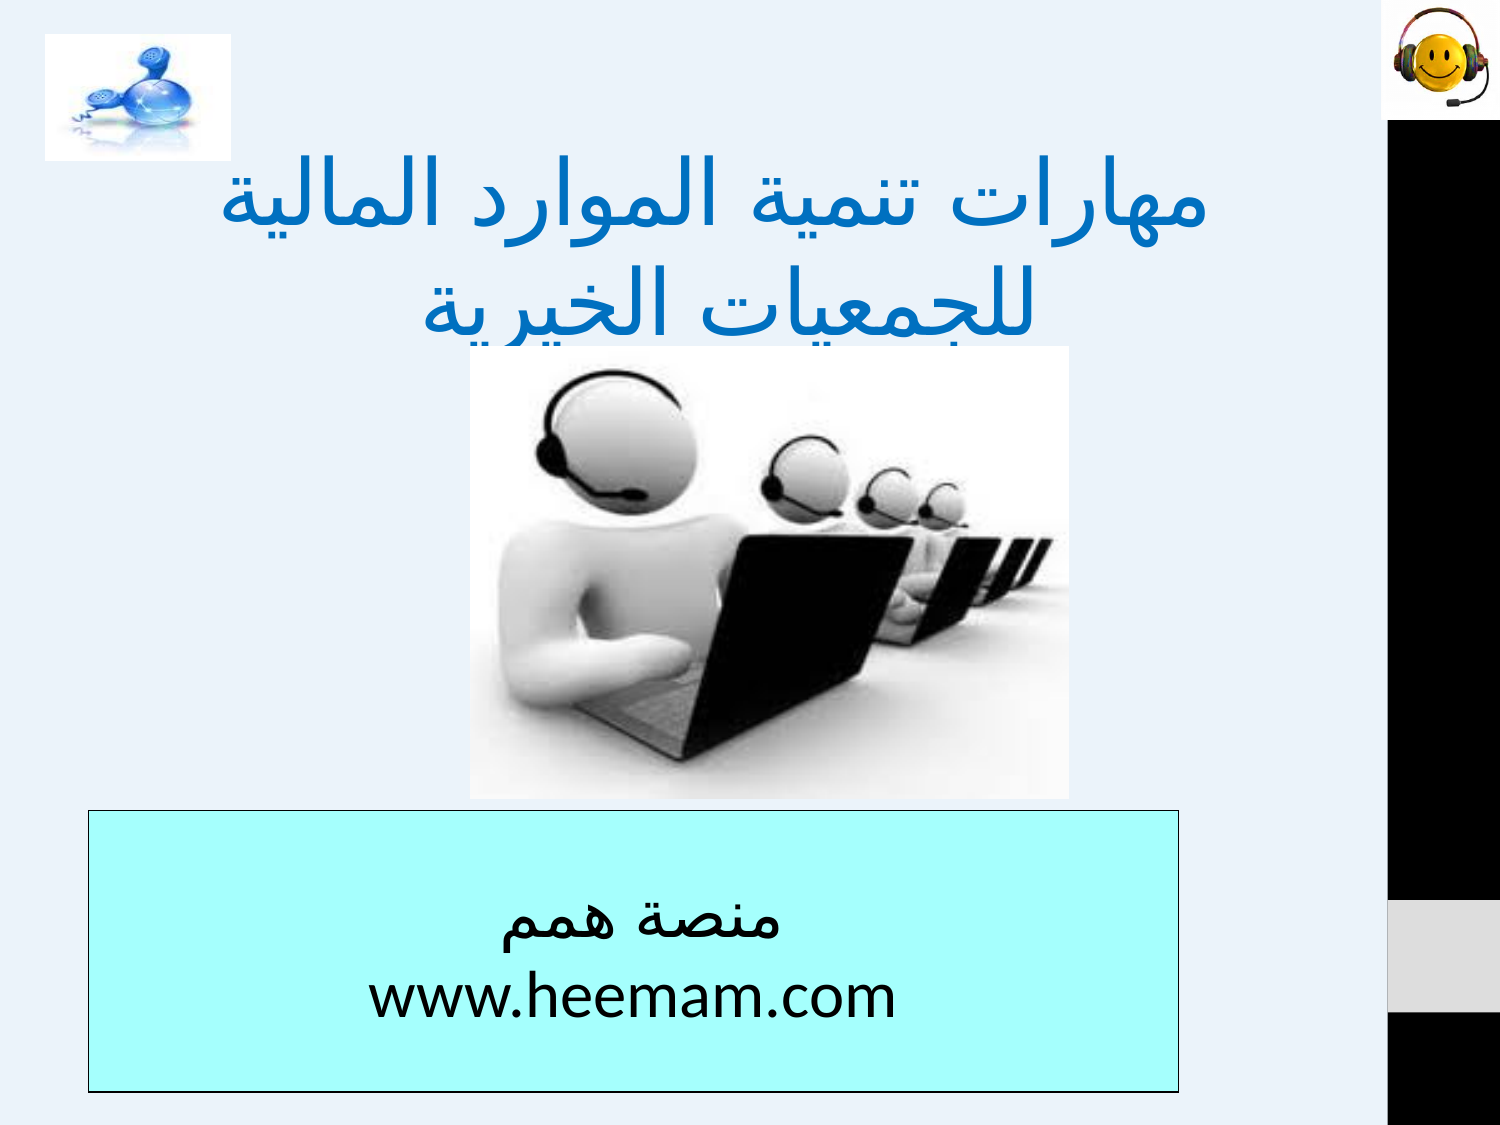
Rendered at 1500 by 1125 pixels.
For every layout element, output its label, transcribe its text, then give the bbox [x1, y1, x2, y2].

text_box [122, 787, 1365, 977]
picture [469, 346, 1070, 800]
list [45, 33, 231, 162]
picture [1381, 0, 1500, 120]
title مهارات تنمية الموارد المالية للجمعيات الخيرية [41, 149, 1392, 338]
text_box منصة همم www.heemam.com [88, 810, 1179, 1092]
